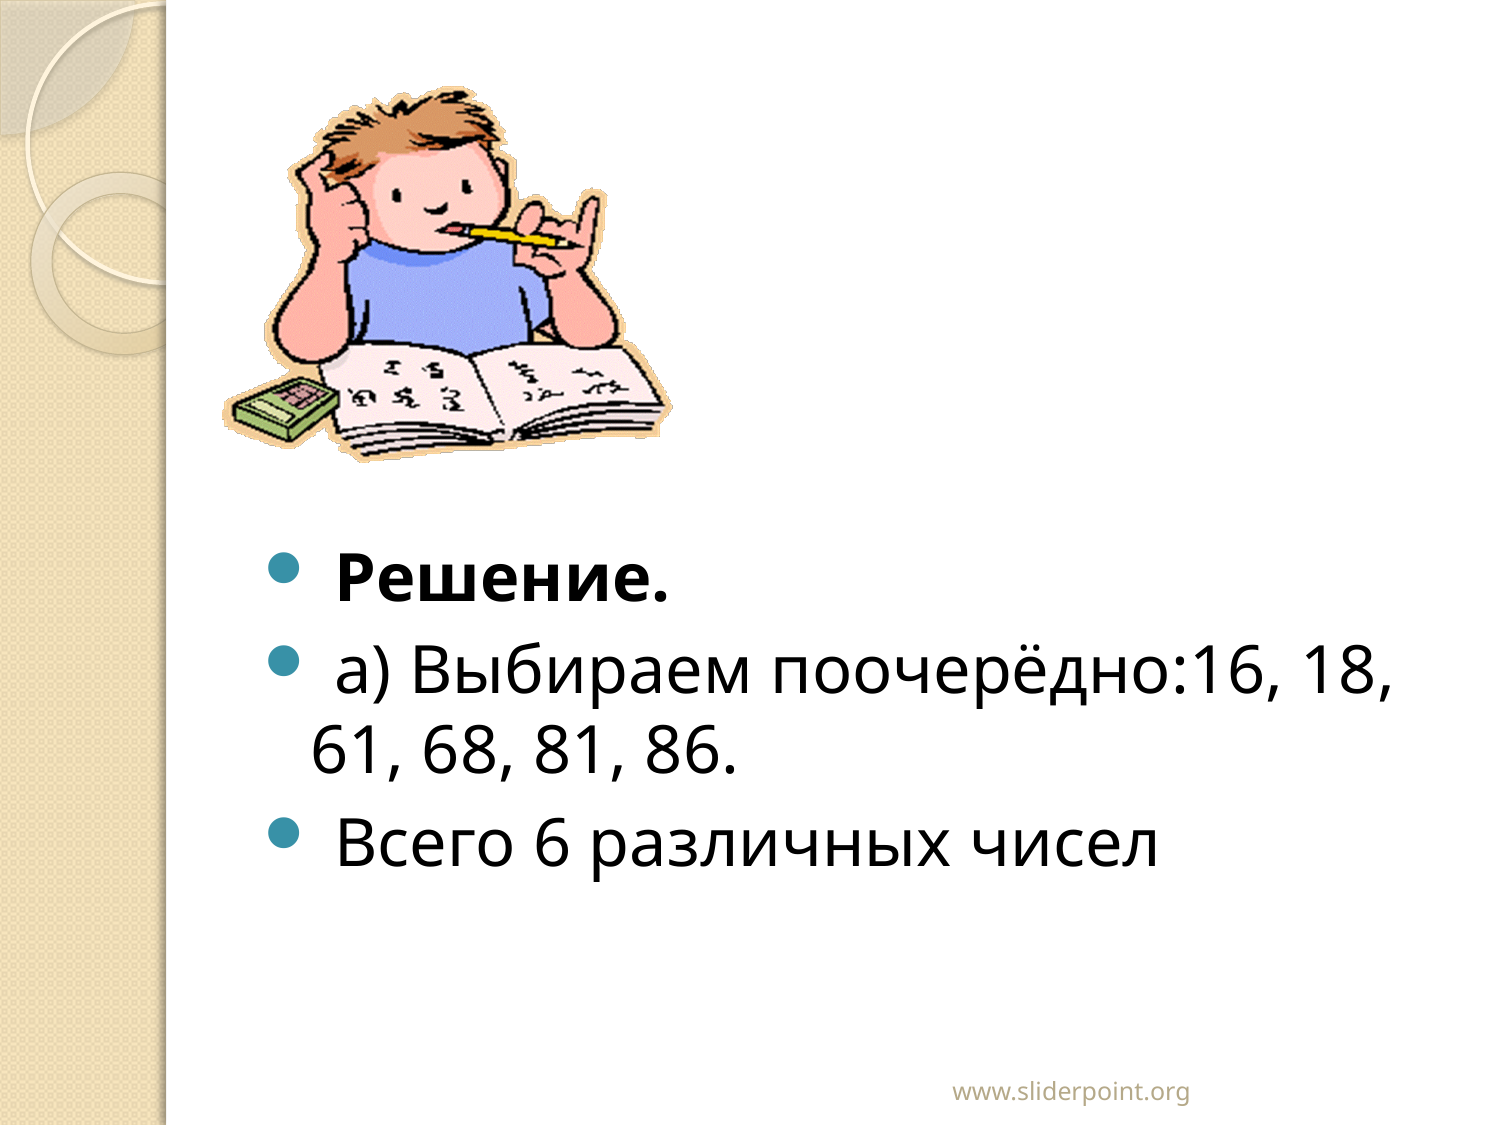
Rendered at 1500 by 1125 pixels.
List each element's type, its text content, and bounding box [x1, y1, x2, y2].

footer www.sliderpoint.org [937, 1034, 1413, 1113]
picture [222, 81, 680, 469]
list Решение. а) Выбираем поочерёдно:16, 18, 61, 68, 81, 86. Всего 6 различных чисел [235, 527, 1466, 1026]
